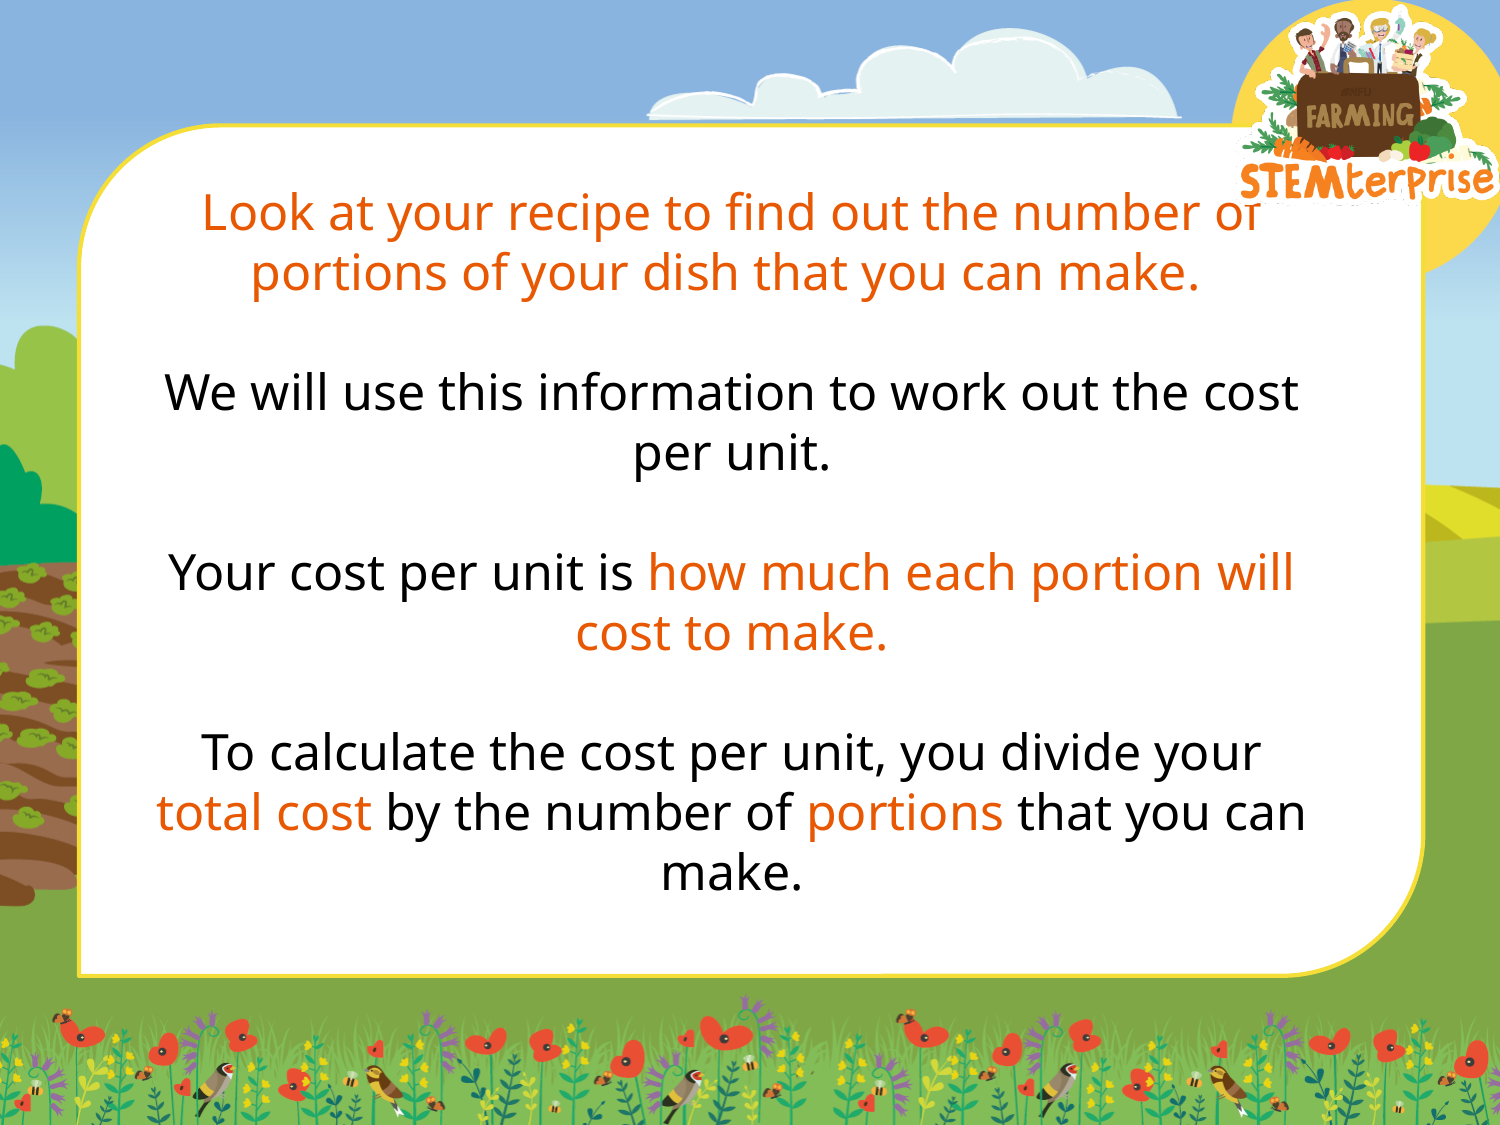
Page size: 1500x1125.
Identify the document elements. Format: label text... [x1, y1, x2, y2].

text_box Look at your recipe to find out the number of portions of your dish that you can make. We will use this information to work out the cost per unit. Your cost per unit is how much each portion will cost to make. To calculate the cost per unit, you divide your total cost by the number of portions that you can make. [135, 172, 1329, 943]
picture [0, 0, 1500, 1125]
text_box [76, 123, 1426, 978]
